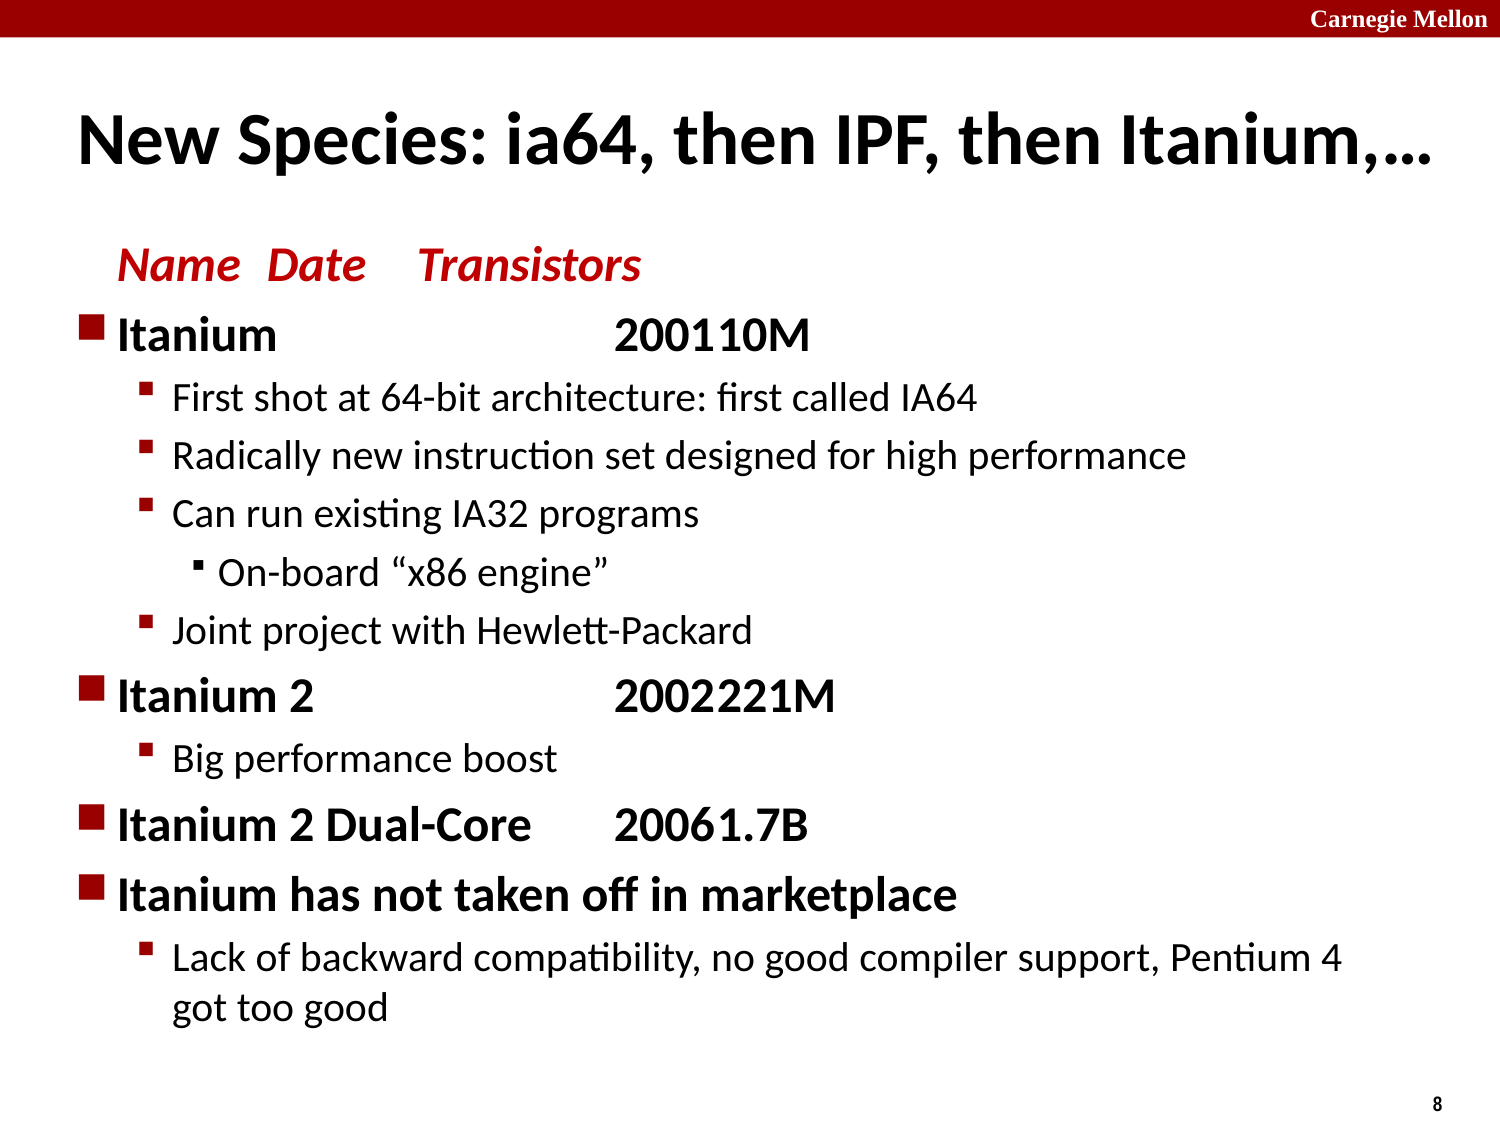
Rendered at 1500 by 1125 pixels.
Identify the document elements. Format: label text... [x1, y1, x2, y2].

list Name Date Transistors Itanium 2001 10M First shot at 64-bit architecture: first called IA64 Radically new instruction set designed for high performance Can run existing IA32 programs On-board “x86 engine” Joint project with Hewlett-Packard Itanium 2 2002 221M Big performance boost Itanium 2 Dual-Core 2006 1.7B Itanium has not taken off in marketplace Lack of backward compatibility, no good compiler support, Pentium 4 got too good [64, 223, 1361, 1040]
title New Species: ia64, then IPF, then Itanium,… [62, 87, 1488, 182]
